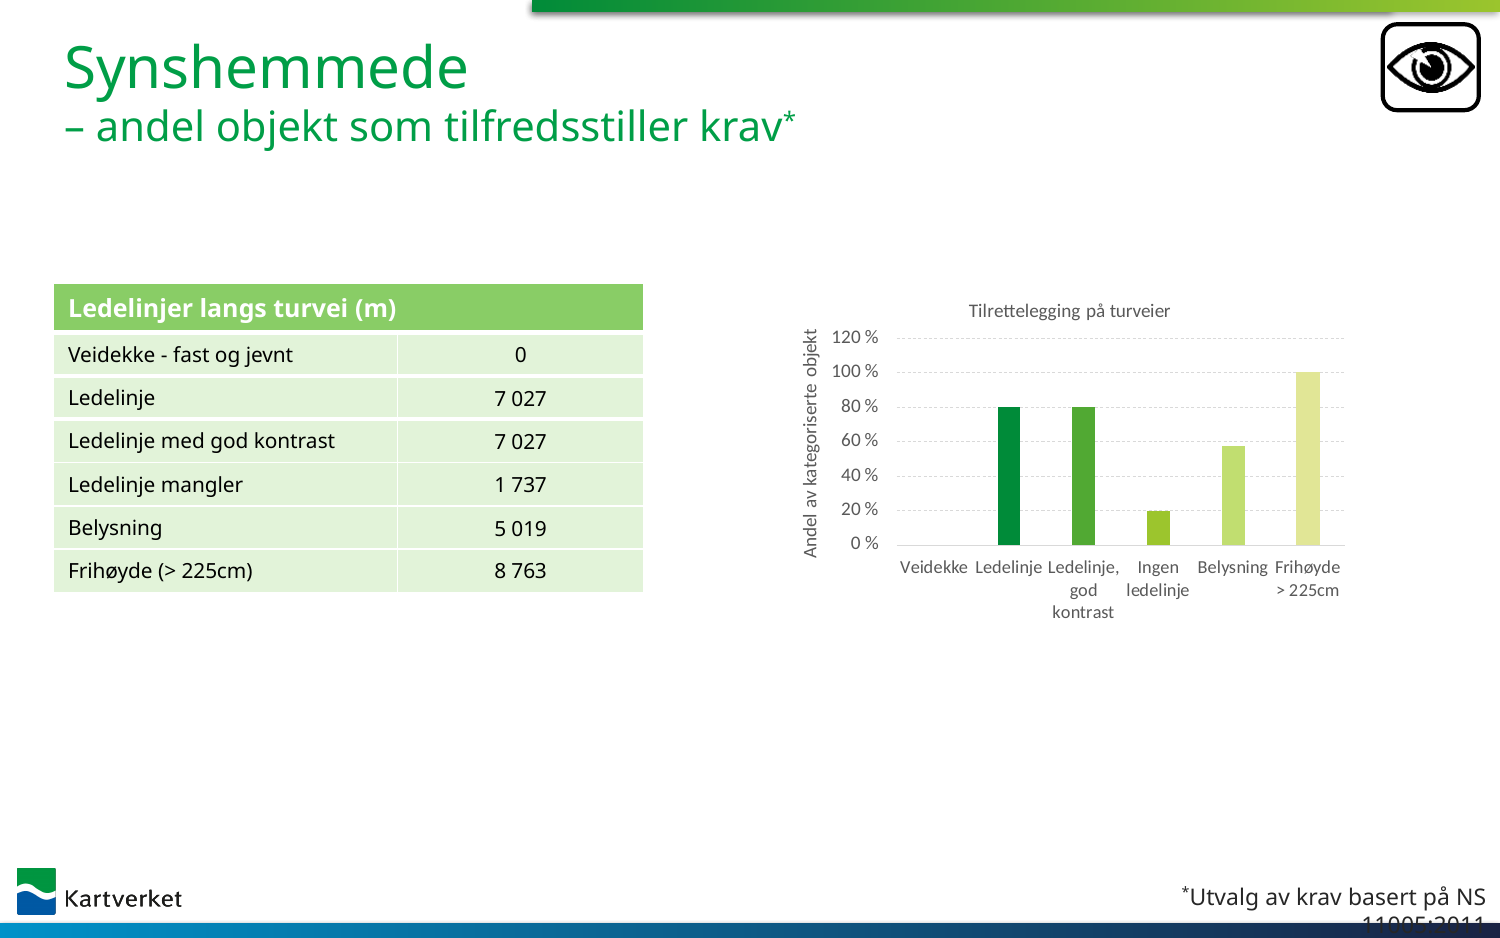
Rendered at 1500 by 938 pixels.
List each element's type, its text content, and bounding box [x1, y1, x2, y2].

table_header Ledelinjer langs turvei (m) [54, 284, 643, 330]
table_cell Veidekke - fast og jevnt [54, 335, 397, 374]
table_cell 5 019 [398, 507, 643, 548]
table_cell Belysning [54, 507, 397, 548]
table_cell 8 763 [398, 550, 643, 592]
table_cell 0 [398, 335, 643, 374]
picture [791, 291, 1348, 630]
table_cell Ledelinje mangler [54, 463, 397, 505]
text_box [1382, 24, 1480, 111]
table_cell Ledelinje med god kontrast [54, 421, 397, 462]
table_cell 1 737 [398, 463, 643, 505]
text_box Synshemmede – andel objekt som tilfredsstiller krav* [49, 24, 1431, 158]
table_cell 7 027 [398, 421, 643, 462]
table_cell Ledelinje [54, 378, 397, 417]
table_cell Frihøyde (> 225cm) [54, 550, 397, 592]
table_cell 7 027 [398, 378, 643, 417]
text_box *Utvalg av krav basert på NS 11005:2011 [1068, 873, 1500, 938]
